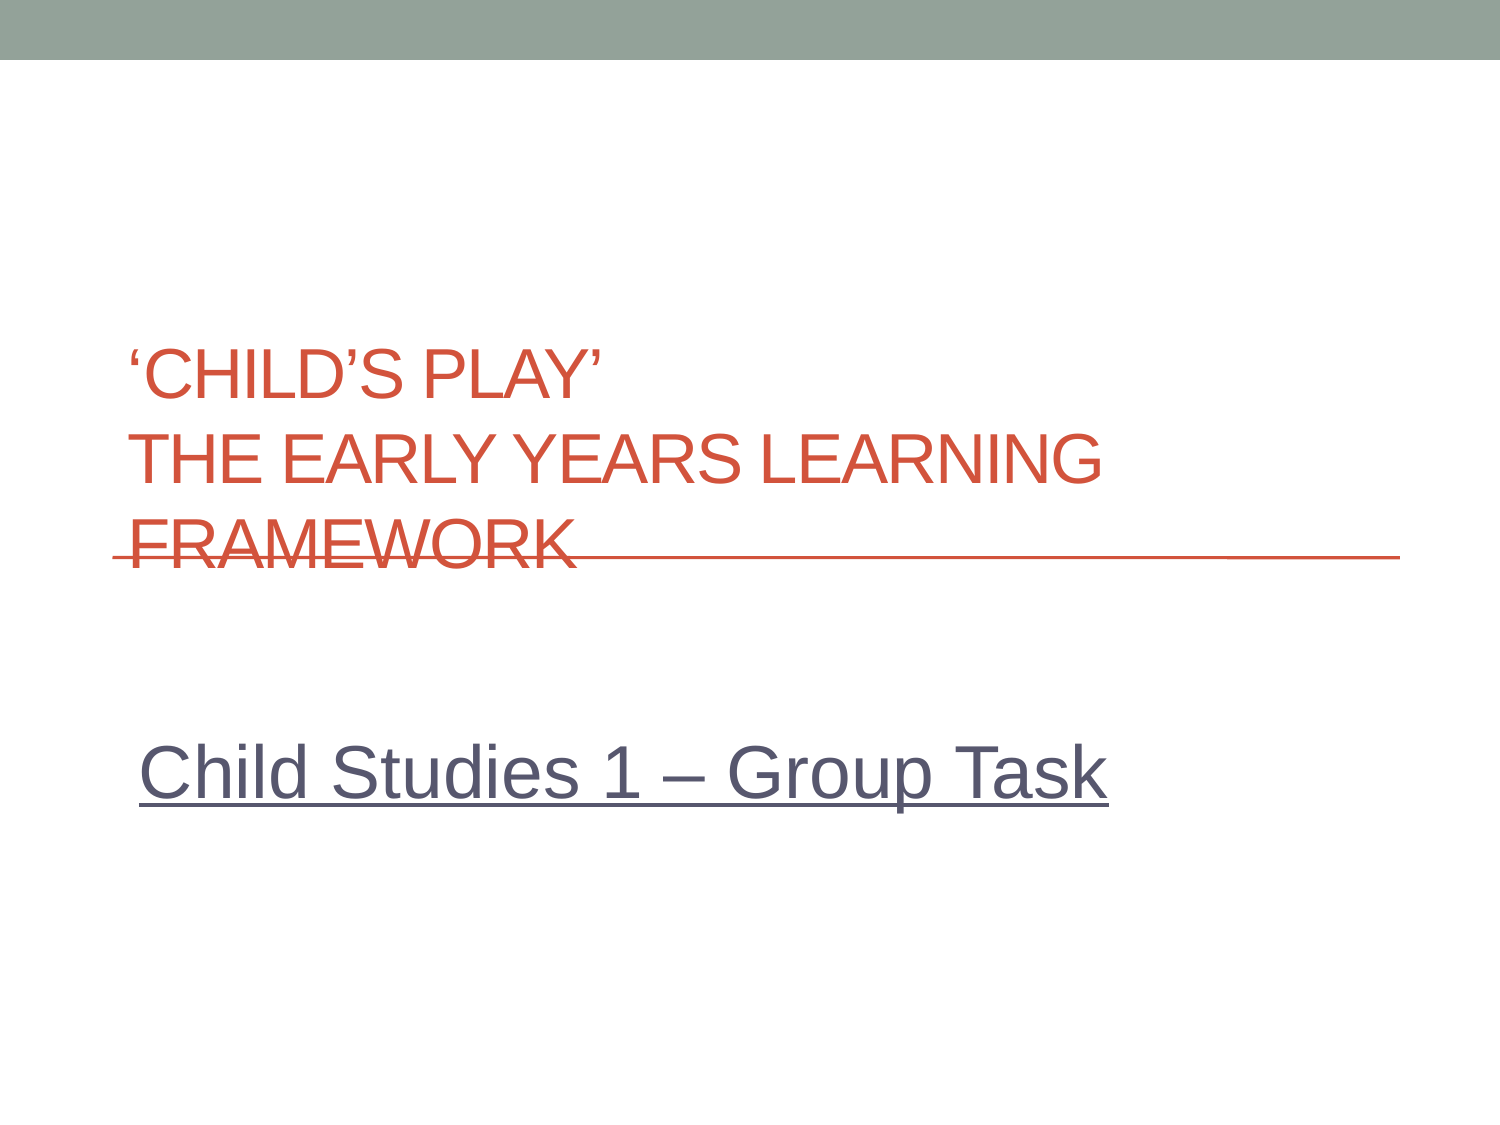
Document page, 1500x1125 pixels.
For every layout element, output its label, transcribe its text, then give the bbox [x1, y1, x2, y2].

title ‘Child’s Play’ The Early Years Learning Framework [112, 149, 1400, 591]
subtitle Child Studies 1 – Group Task [123, 716, 1174, 1004]
